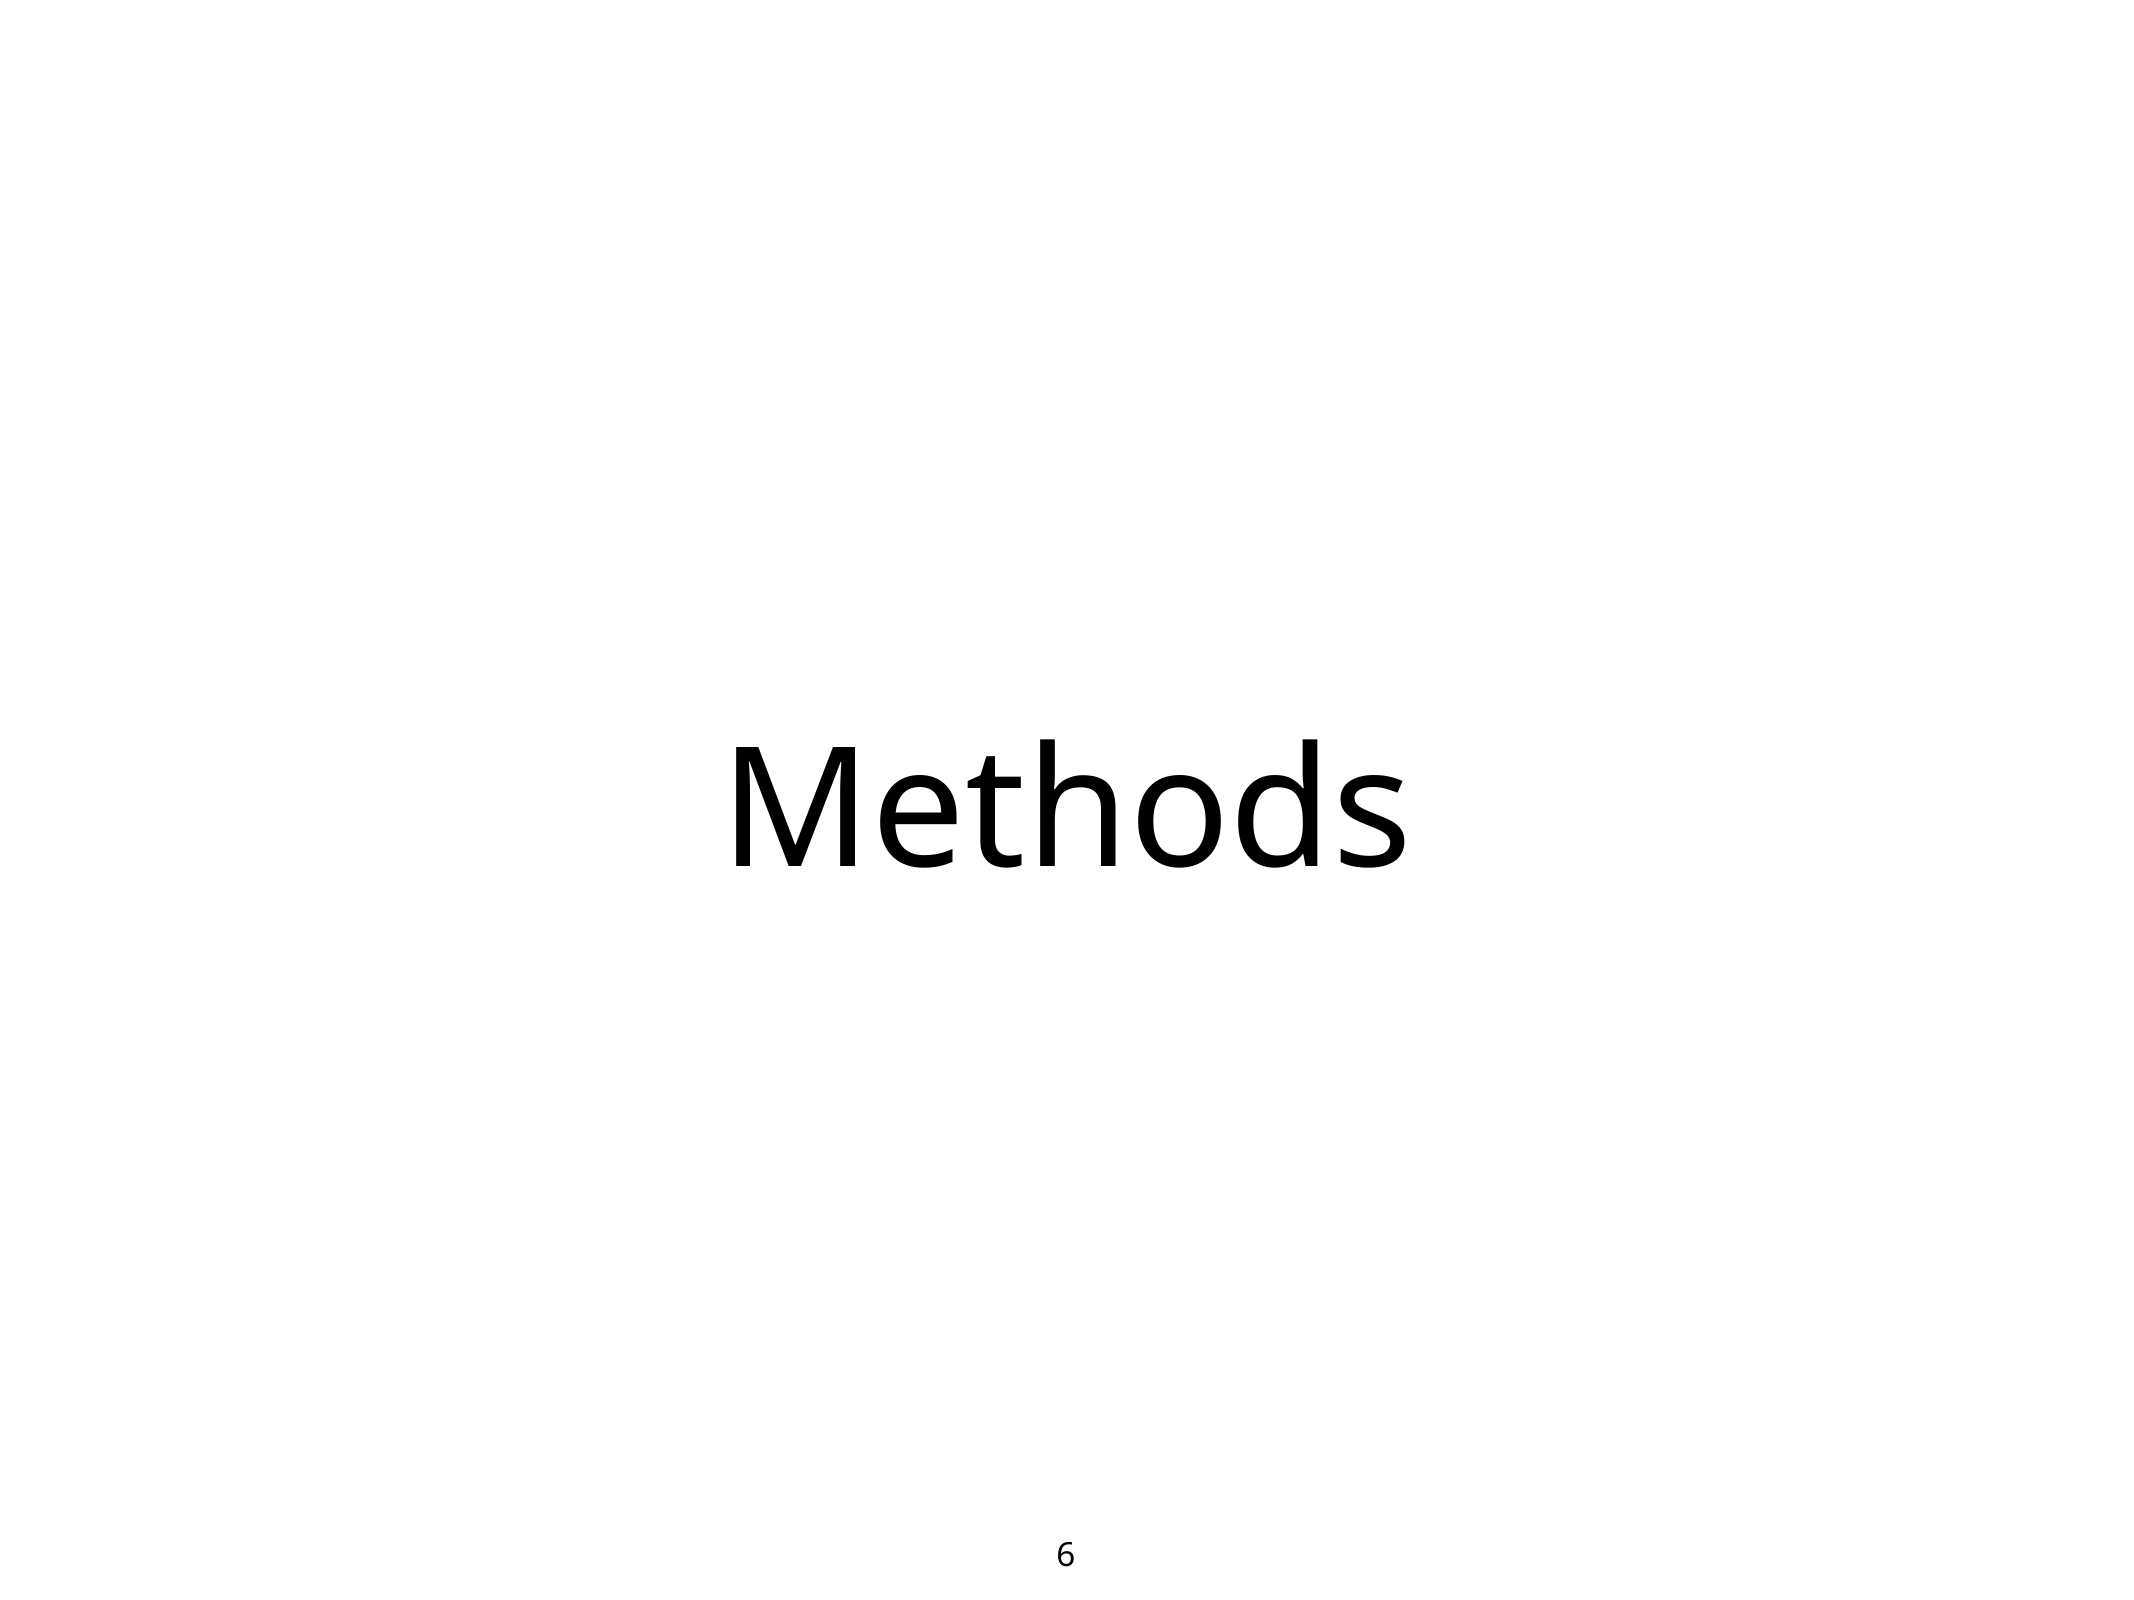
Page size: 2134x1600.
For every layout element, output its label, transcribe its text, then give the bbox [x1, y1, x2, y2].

title Methods [207, 528, 1926, 1072]
slide_number 6 [1046, 1524, 1086, 1579]
